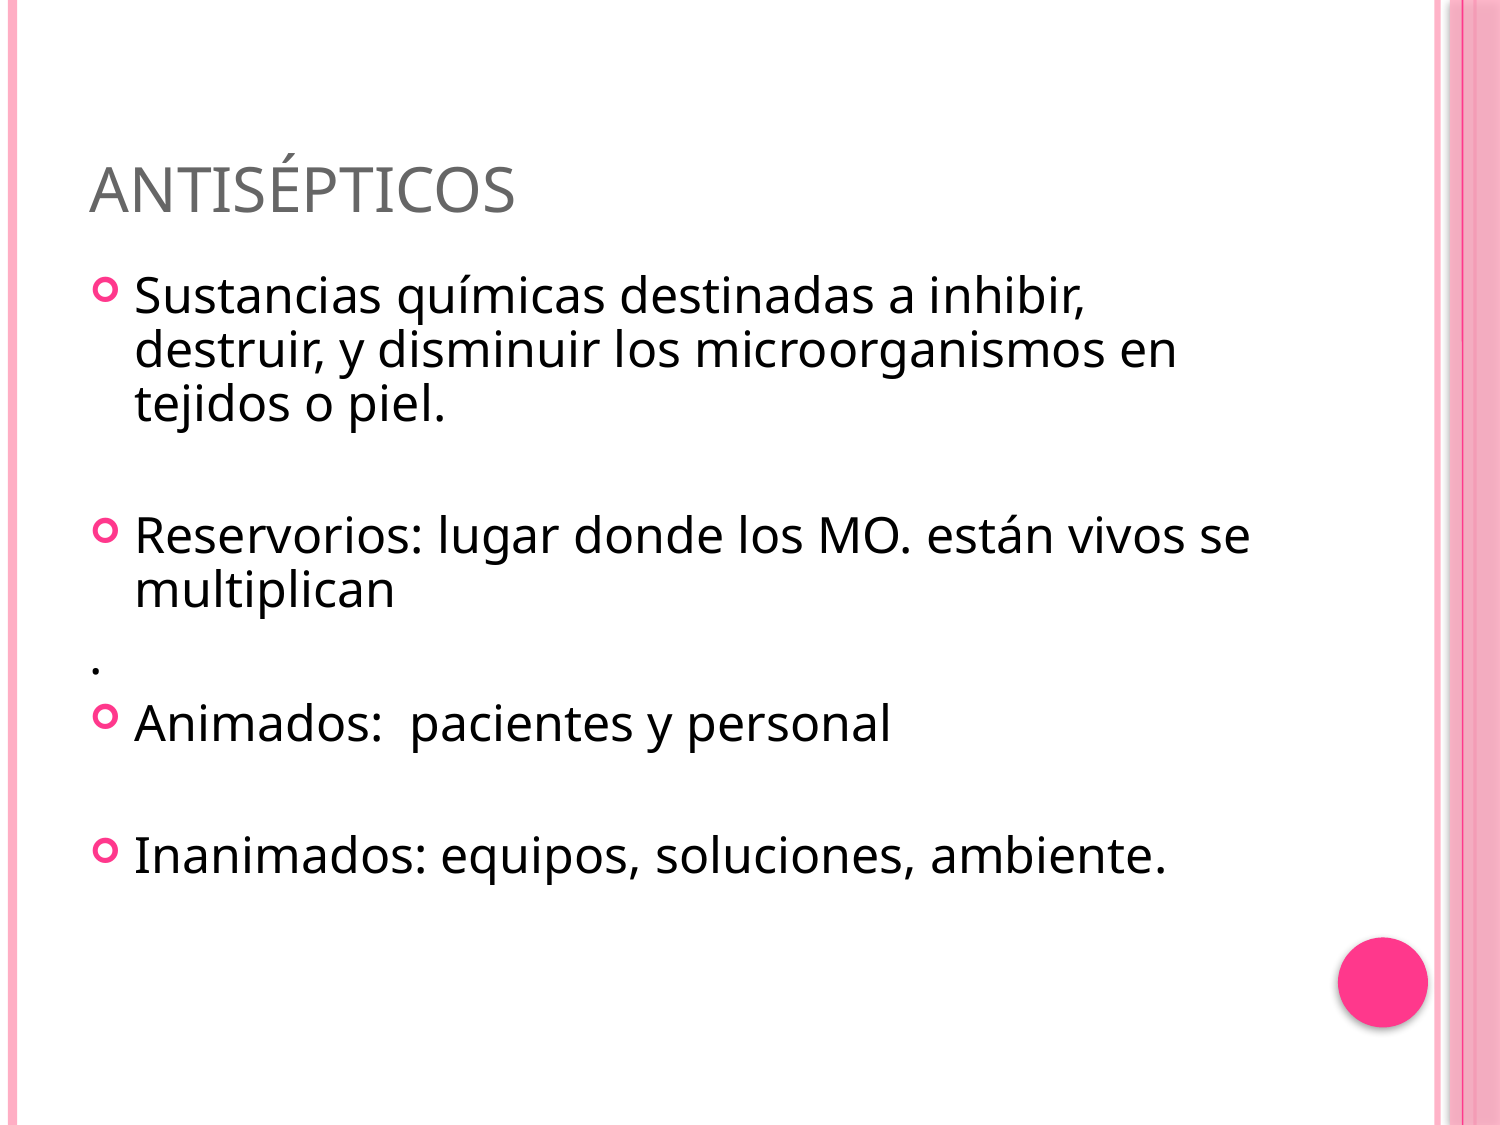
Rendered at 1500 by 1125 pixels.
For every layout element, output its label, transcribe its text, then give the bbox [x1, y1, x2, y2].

title antisépticos [75, 45, 1300, 233]
list Sustancias químicas destinadas a inhibir, destruir, y disminuir los microorganismos en tejidos o piel. Reservorios: lugar donde los MO. están vivos se multiplican . Animados: pacientes y personal Inanimados: equipos, soluciones, ambiente. [75, 262, 1300, 1062]
